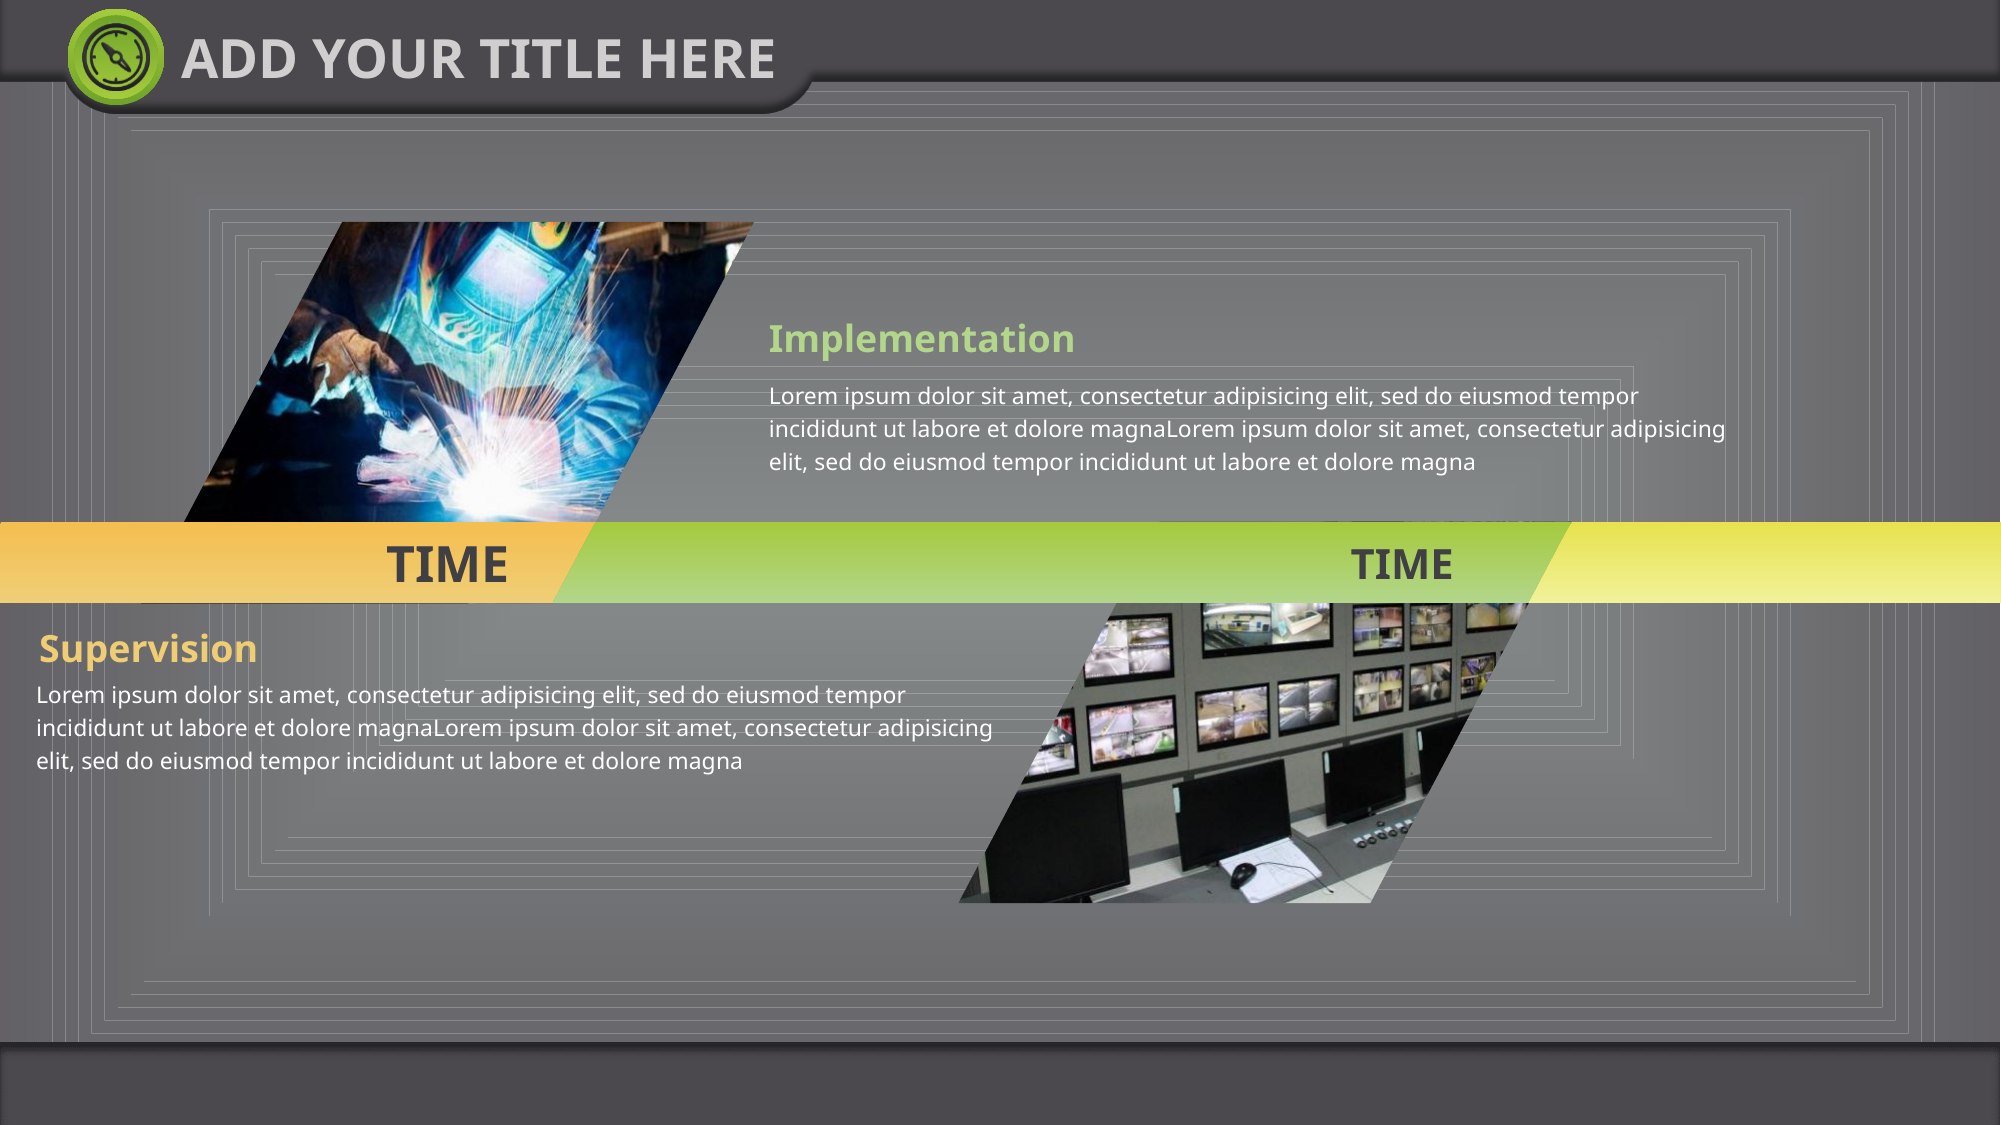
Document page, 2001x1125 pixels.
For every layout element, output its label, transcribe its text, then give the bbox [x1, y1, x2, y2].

text_box TIME [552, 521, 1571, 604]
picture [0, 0, 2000, 115]
text_box [1528, 521, 2000, 604]
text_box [754, 307, 1754, 484]
picture [0, 1042, 2000, 1125]
text_box [184, 221, 755, 521]
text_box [67, 8, 165, 106]
text_box [958, 604, 1529, 904]
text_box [21, 617, 1021, 784]
text_box TIME [0, 521, 595, 604]
